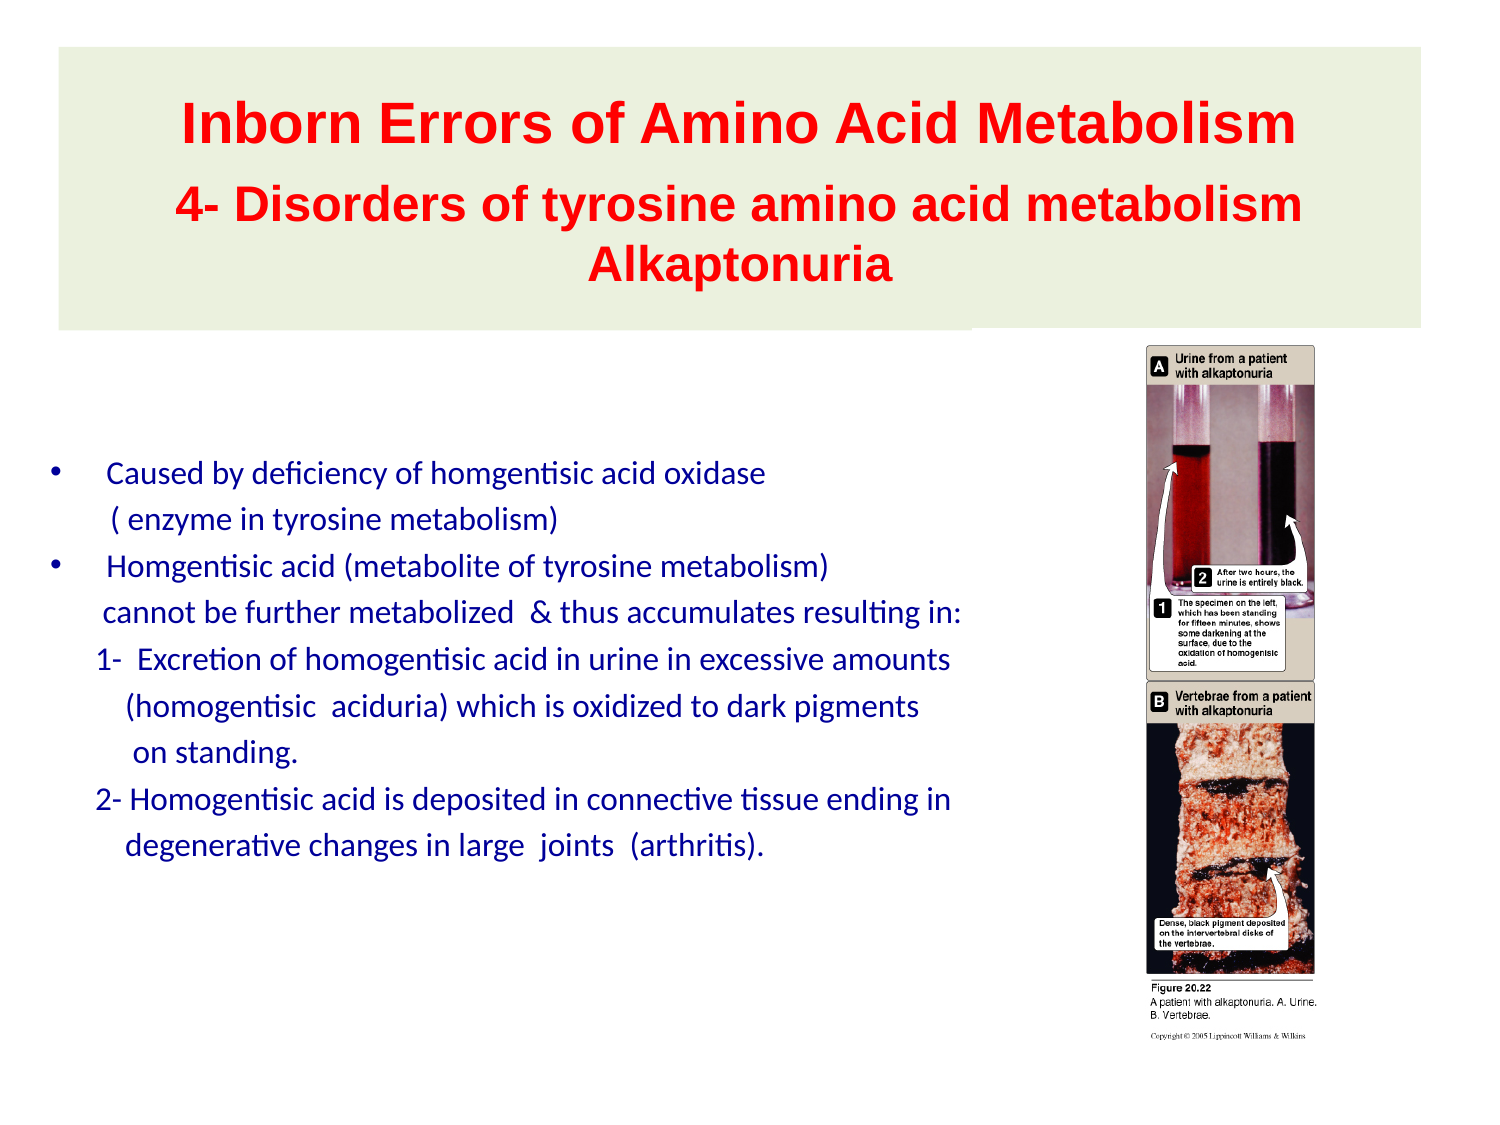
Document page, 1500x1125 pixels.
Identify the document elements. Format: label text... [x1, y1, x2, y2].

picture [972, 327, 1500, 1064]
text_box Inborn Errors of Amino Acid Metabolism 4- Disorders of tyrosine amino acid metabolism Alkaptonuria [58, 46, 1421, 331]
list Caused by deficiency of homgentisic acid oxidase ( enzyme in tyrosine metabolism) Homgentisic acid (metabolite of tyrosine metabolism) cannot be further metabolized & thus accumulates resulting in: 1- Excretion of homogentisic acid in urine in excessive amounts (homogentisic aciduria) which is oxidized to dark pigments on standing. 2- Homogentisic acid is deposited in connective tissue ending in degenerative changes in large joints (arthritis). [35, 386, 967, 1043]
